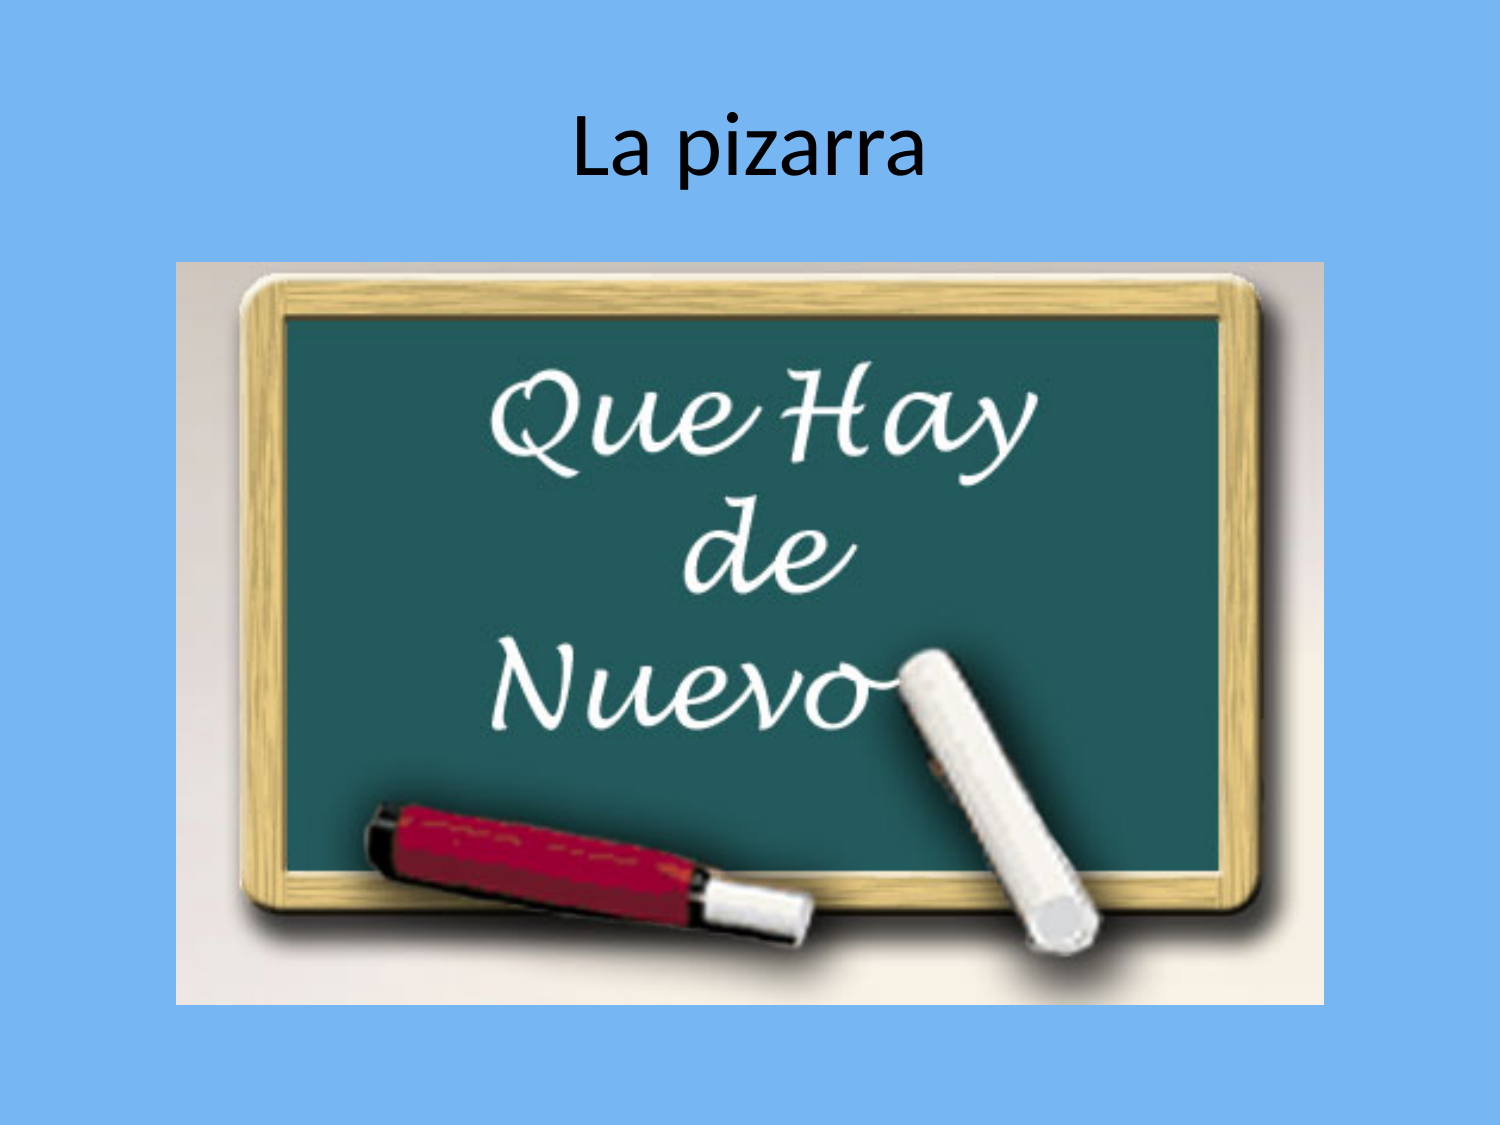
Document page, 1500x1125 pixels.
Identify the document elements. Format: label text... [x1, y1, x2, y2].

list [74, 262, 1426, 1006]
title La pizarra [75, 45, 1425, 233]
